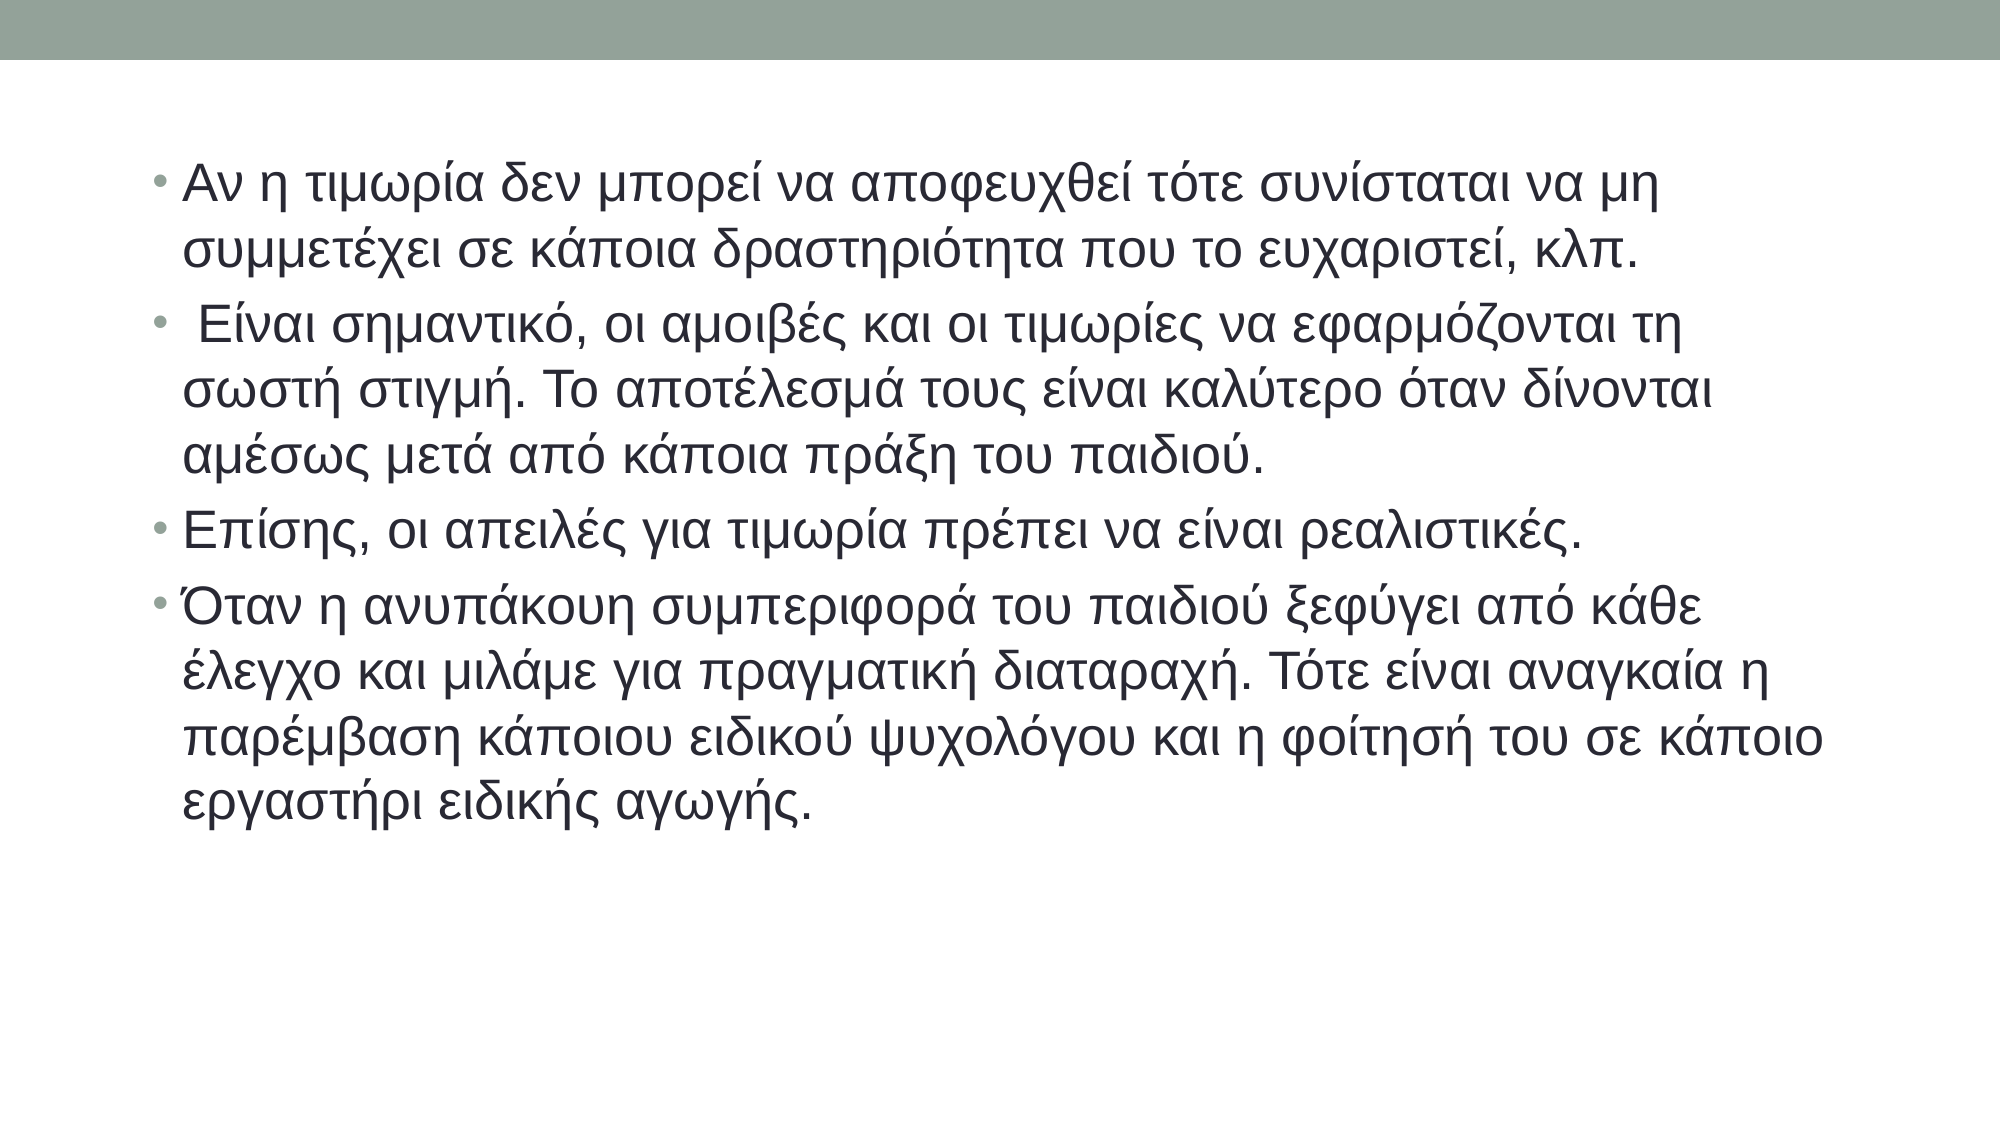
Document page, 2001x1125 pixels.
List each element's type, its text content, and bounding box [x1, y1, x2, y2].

list Αν η τιμωρία δεν μπορεί να αποφευχθεί τότε συνίσταται να μη συμμετέχει σε κάποια δραστηριότητα που το ευχαριστεί, κλπ. Είναι σημαντικό, οι αμοιβές και οι τιμωρίες να εφαρμόζονται τη σωστή στιγμή. Το αποτέλεσμά τους είναι καλύτερο όταν δίνονται αμέσως μετά από κάποια πράξη του παιδιού. Επίσης, οι απειλές για τιμωρία πρέπει να είναι ρεαλιστικές. Όταν η ανυπάκουη συμπεριφορά του παιδιού ξεφύγει από κάθε έλεγχο και μιλάμε για πραγματική διαταραχή. Τότε είναι αναγκαία η παρέμβαση κάποιου ειδικού ψυχολόγου και η φοίτησή του σε κάποιο εργαστήρι ειδικής αγωγής. [137, 140, 1863, 1014]
